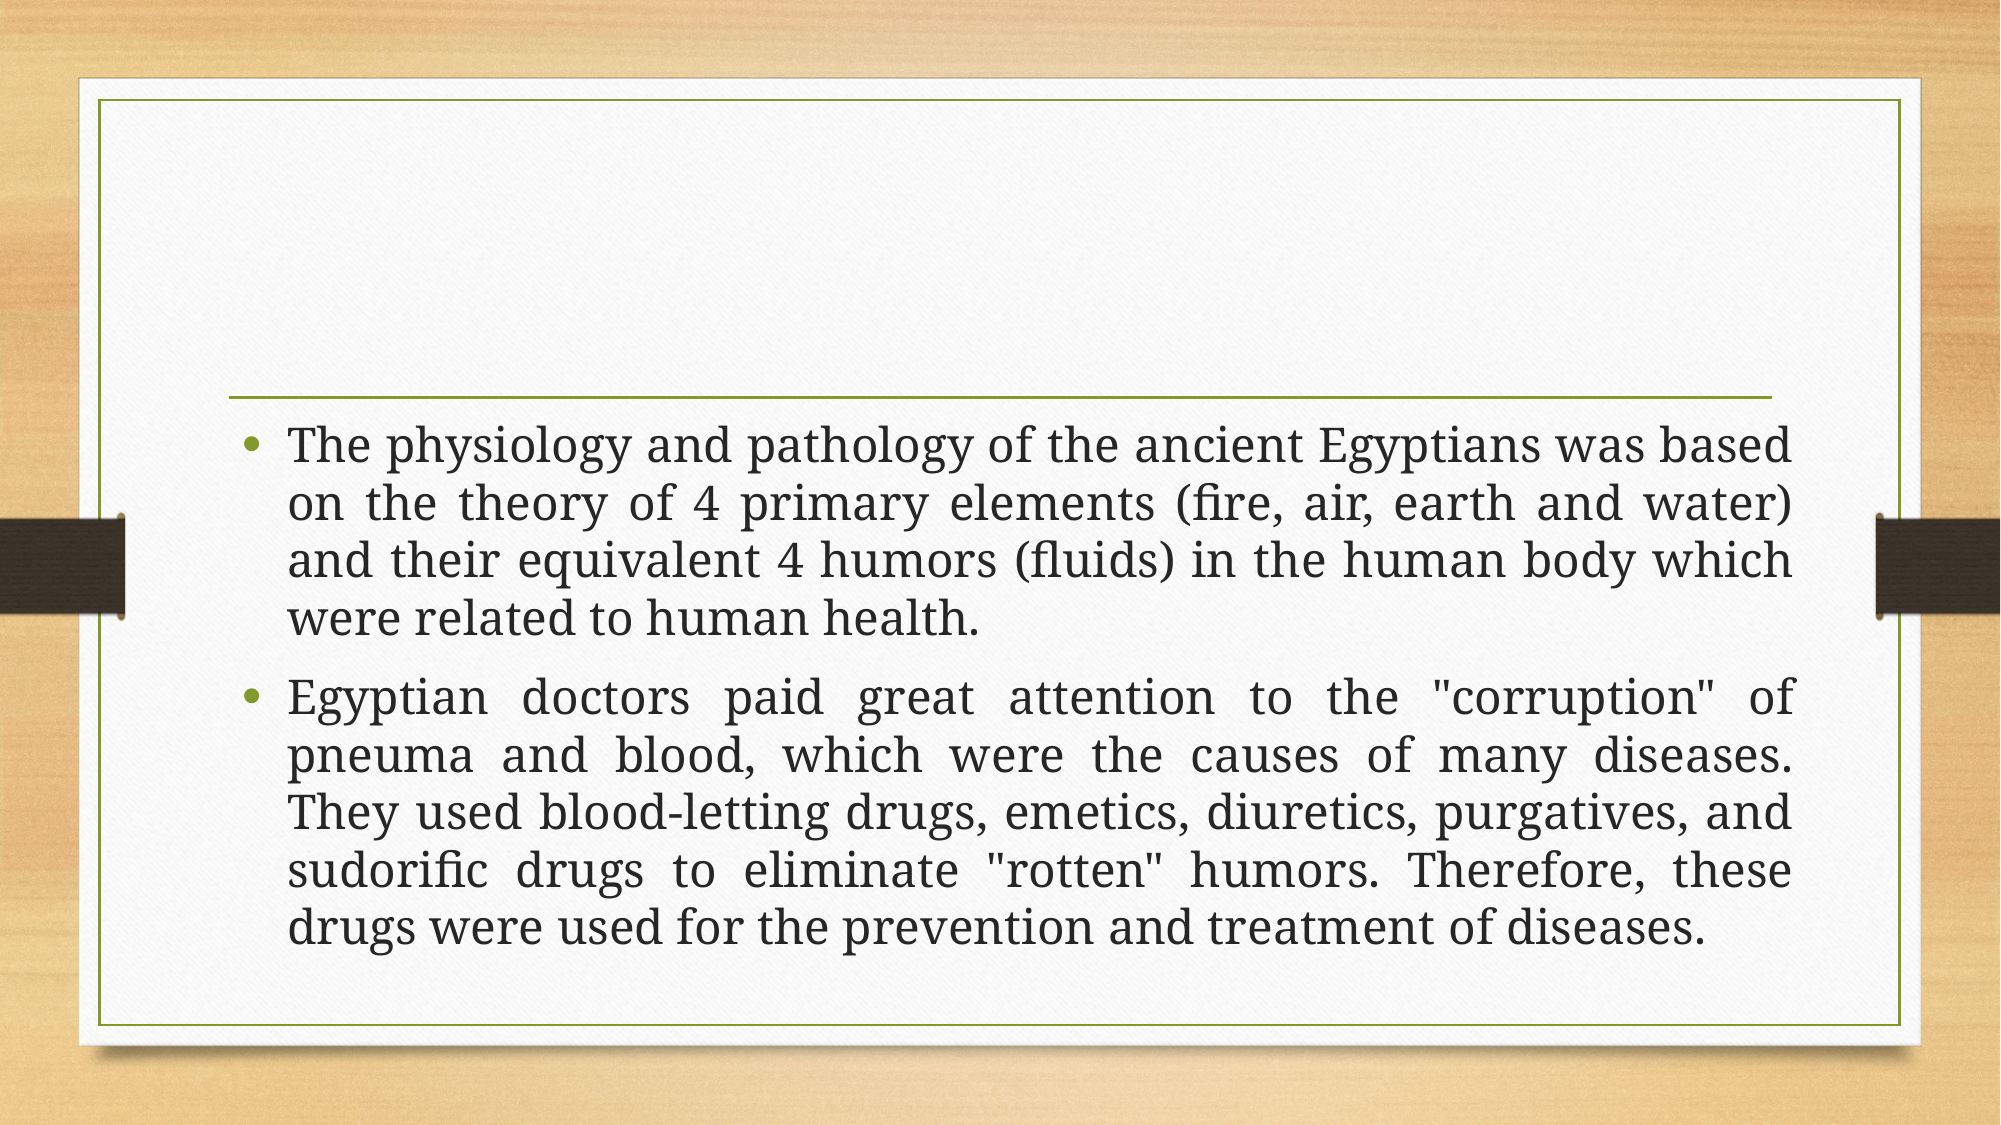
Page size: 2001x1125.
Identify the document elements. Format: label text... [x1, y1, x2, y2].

list The physiology and pathology of the ancient Egyptians was based on the theory of 4 primary elements (fire, air, earth and water) and their equivalent 4 humors (fluids) in the human body which were related to human health. Egyptian doctors paid great attention to the "corruption" of pneuma and blood, which were the causes of many diseases. They used blood-letting drugs, emetics, diuretics, purgatives, and sudorific drugs to eliminate "rotten" humors. Therefore, these drugs were used for the prevention and treatment of diseases. [227, 407, 1811, 999]
picture [0, 0, 2001, 1125]
